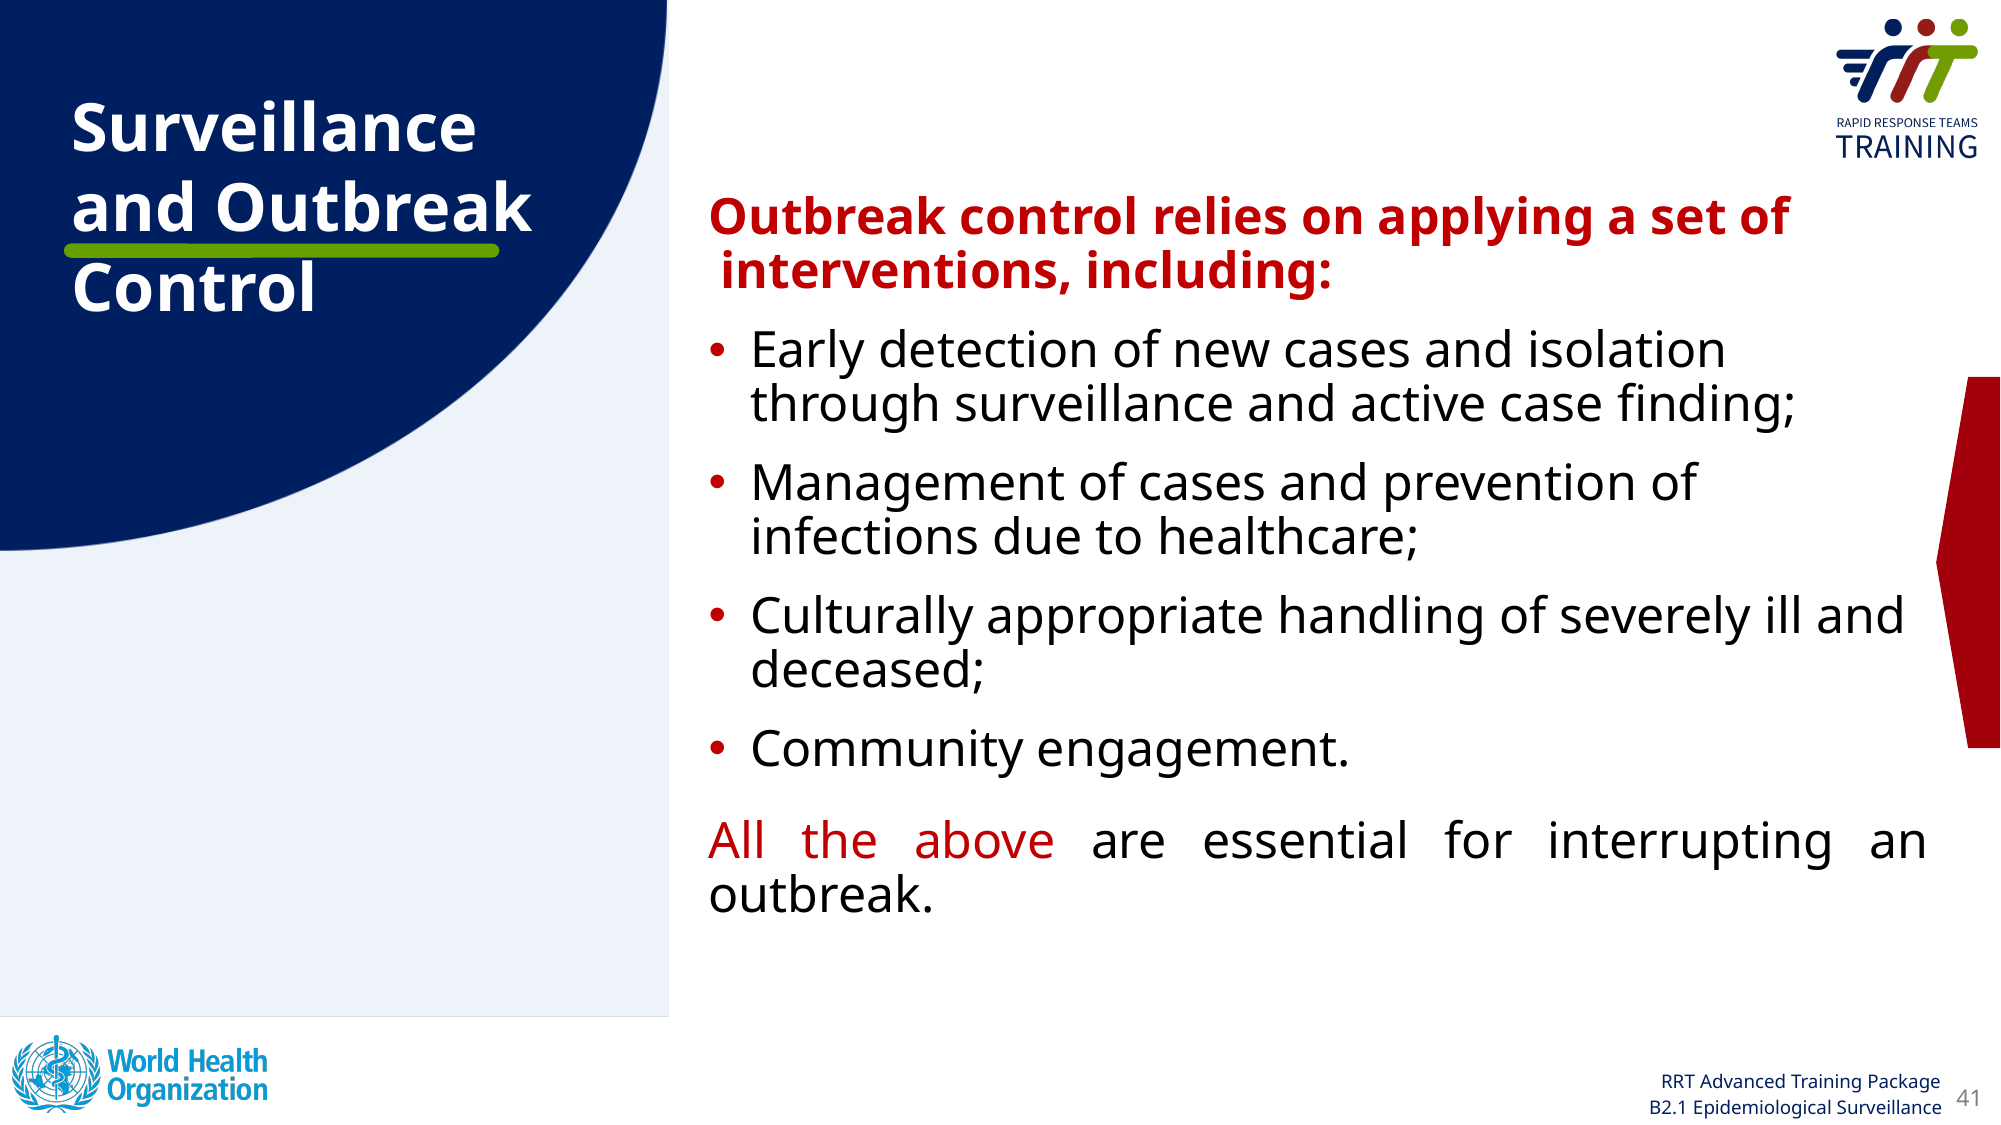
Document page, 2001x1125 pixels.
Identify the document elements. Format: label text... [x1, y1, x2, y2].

picture [58, 1050, 64, 1058]
picture [12, 1035, 267, 1113]
picture [1835, 19, 1978, 167]
text_box Surveillance and Outbreak Control [63, 77, 628, 333]
picture [12, 1083, 48, 1113]
picture [0, 0, 669, 1018]
list Outbreak control relies on applying a set of interventions, including: Early detection of new cases and isolation through surveillance and active case finding; Management of cases and prevention of infections due to healthcare; Culturally appropriate handling of severely ill and deceased; Community engagement. All the above are essential for interrupting an outbreak. [700, 183, 1937, 1049]
